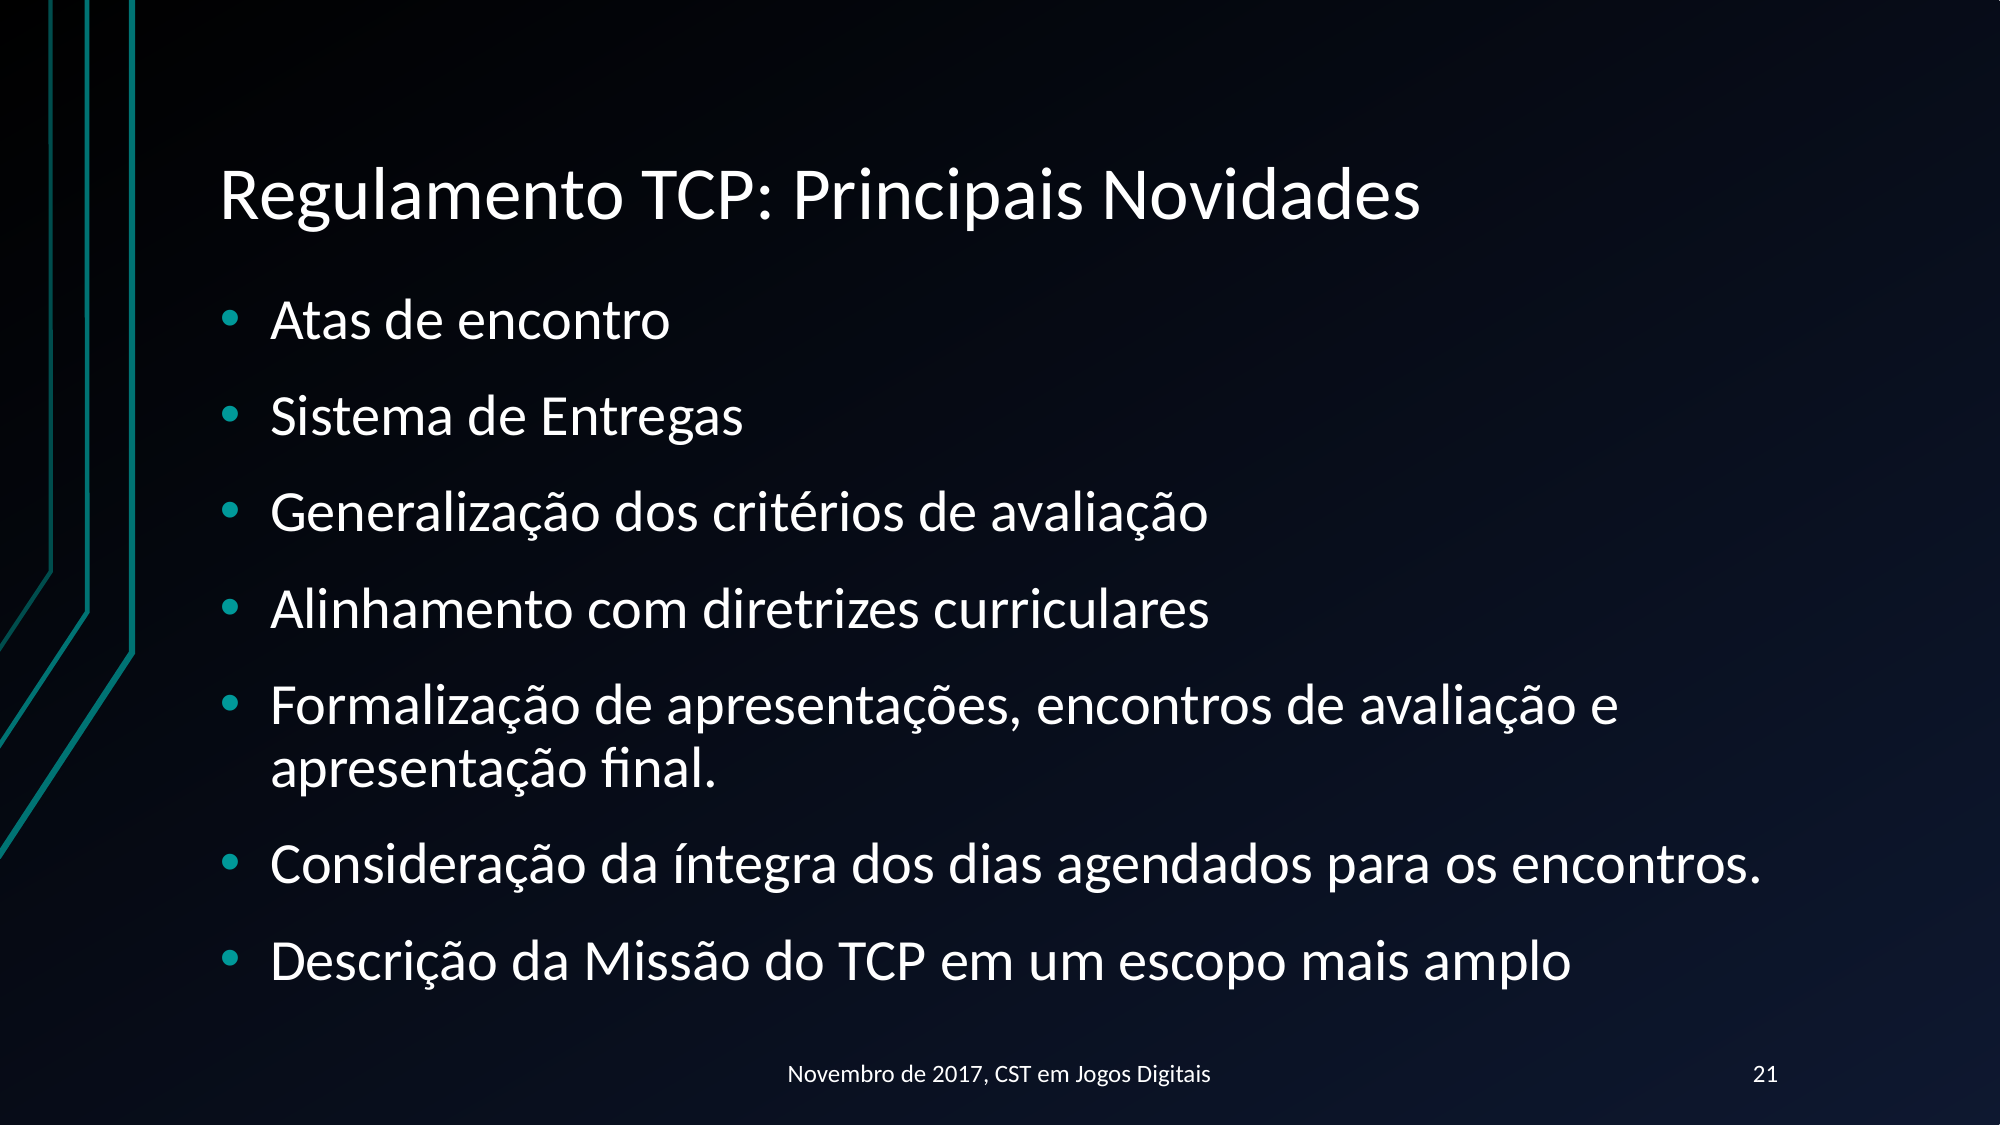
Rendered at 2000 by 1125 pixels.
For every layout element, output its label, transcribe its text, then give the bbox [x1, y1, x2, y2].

title Regulamento TCP: Principais Novidades [199, 45, 1900, 246]
list Atas de encontro Sistema de Entregas Generalização dos critérios de avaliação Alinhamento com diretrizes curriculares Formalização de apresentações, encontros de avaliação e apresentação final. Consideração da íntegra dos dias agendados para os encontros. Descrição da Missão do TCP em um escopo mais amplo [199, 279, 1900, 1012]
footer Novembro de 2017, CST em Jogos Digitais [566, 1042, 1433, 1103]
slide_number 21 [1732, 1042, 1900, 1103]
